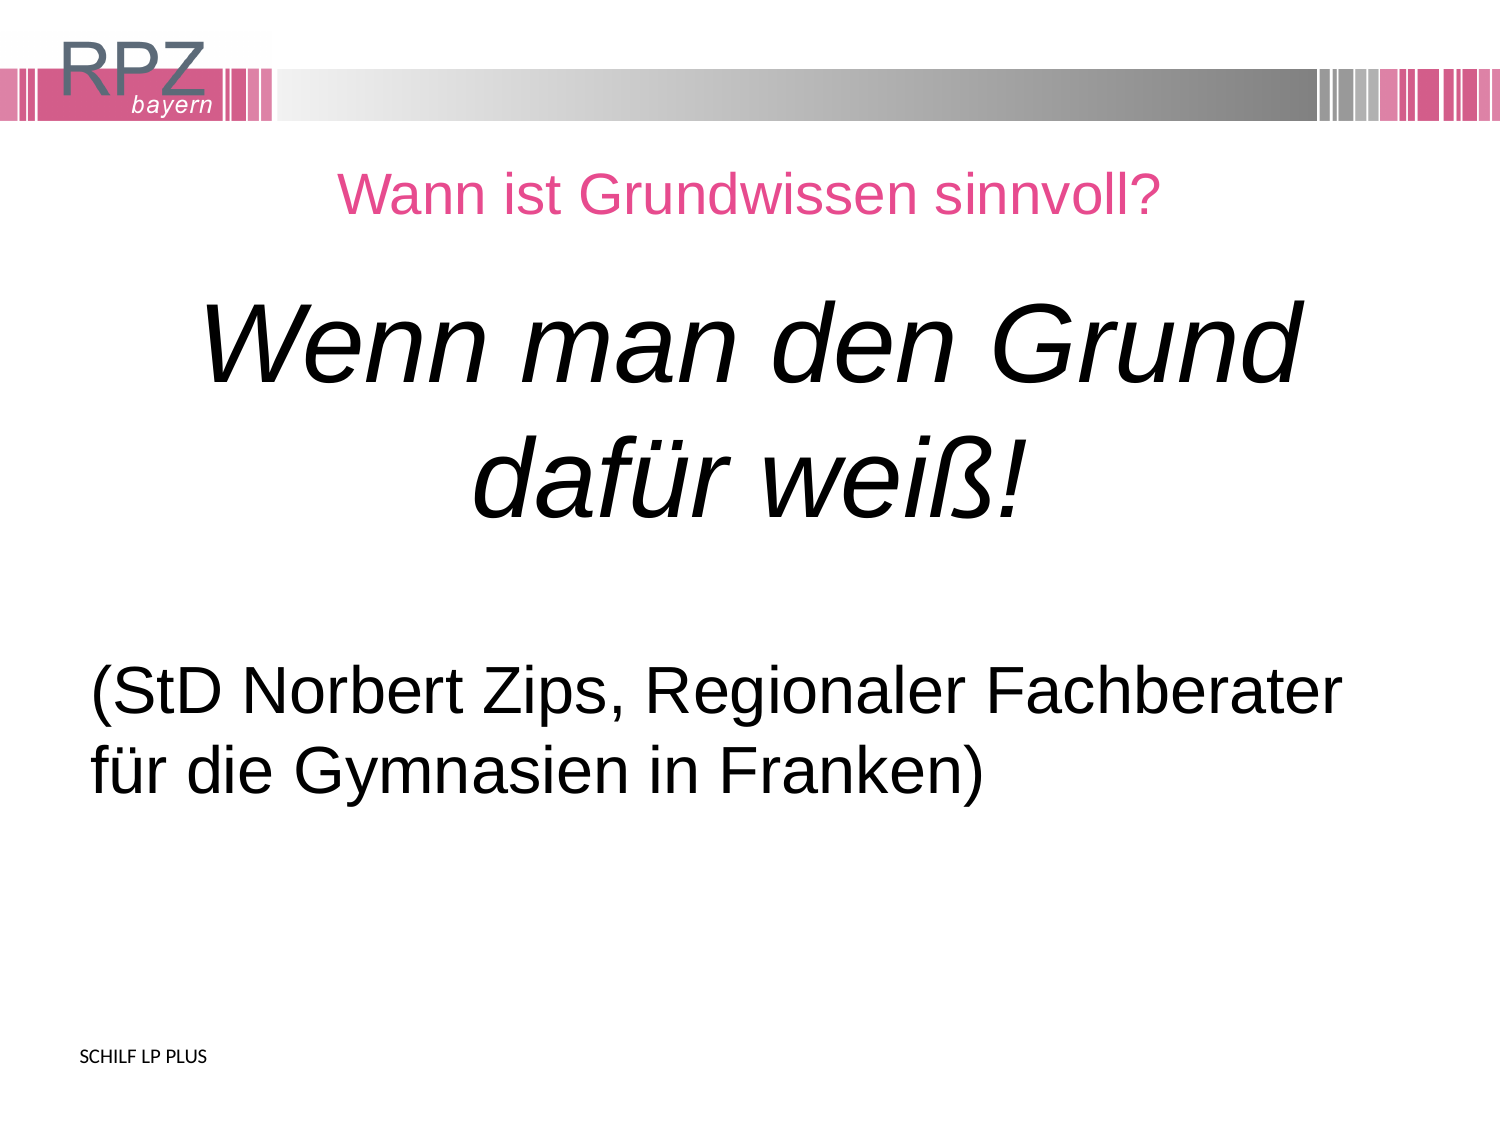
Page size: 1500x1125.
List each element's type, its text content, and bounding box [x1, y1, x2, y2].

title Wann ist Grundwissen sinnvoll? [75, 149, 1425, 233]
list Wenn man den Grund dafür weiß! (StD Norbert Zips, Regionaler Fachberater für die Gymnasien in Franken) [75, 262, 1425, 1005]
picture [1443, 69, 1500, 121]
picture [0, 31, 272, 121]
picture [1380, 69, 1439, 121]
picture [1319, 69, 1379, 121]
